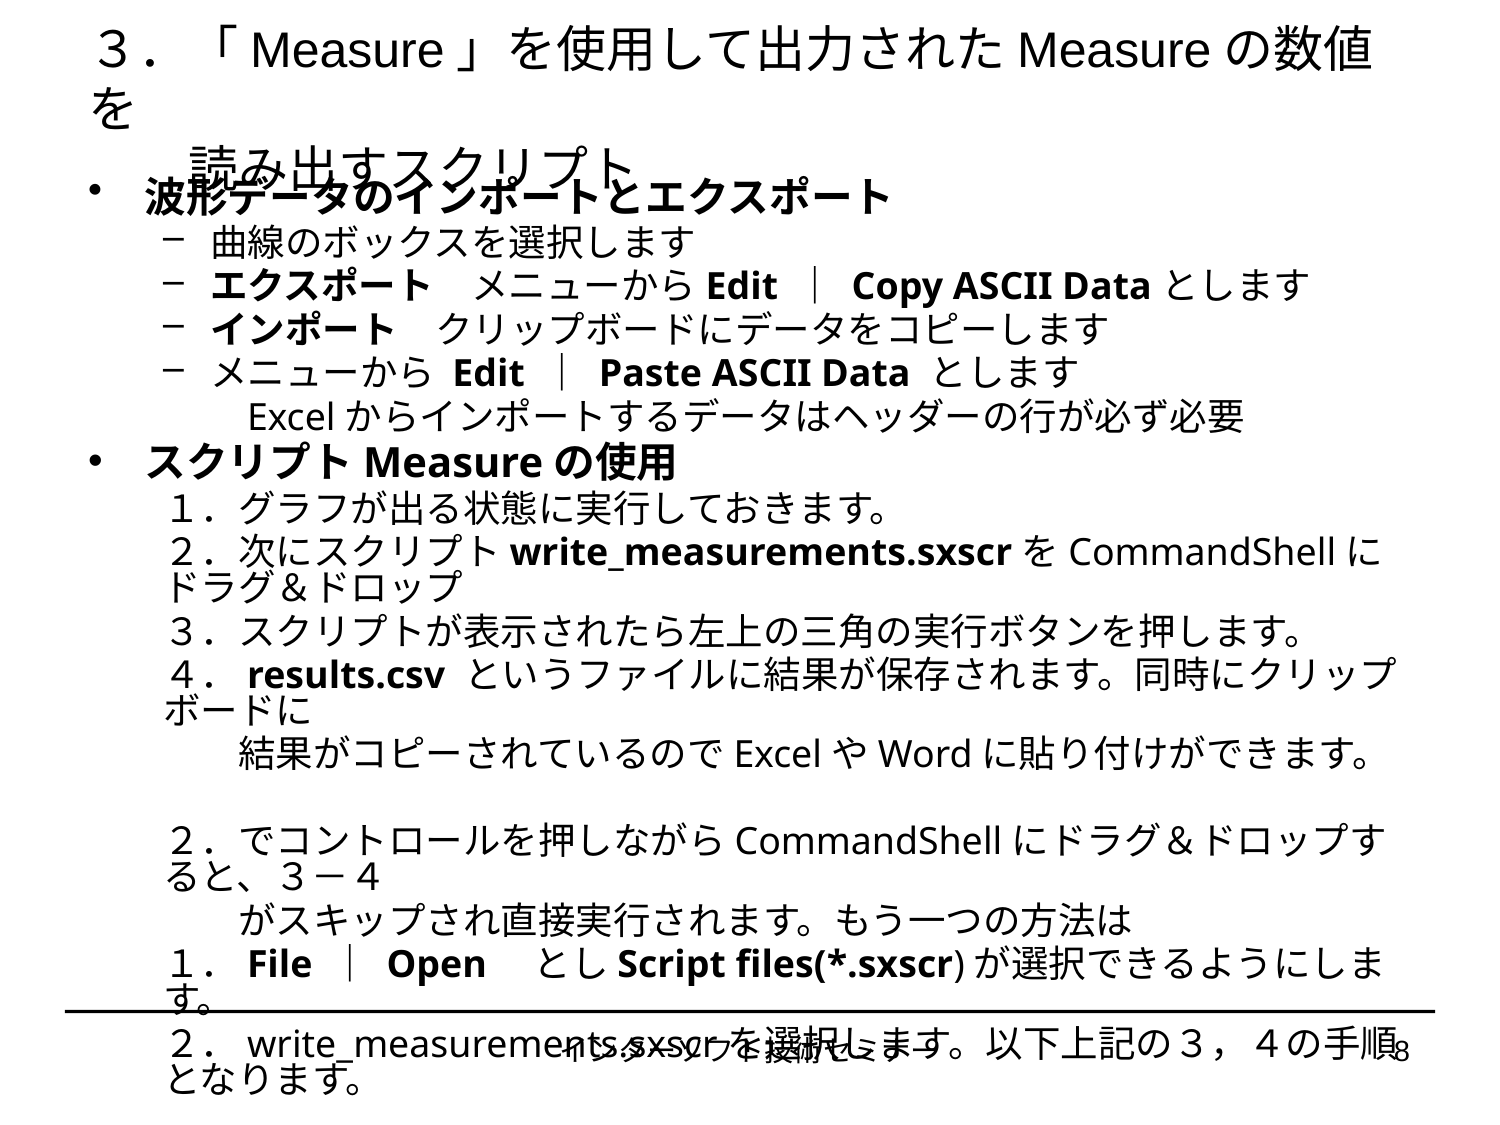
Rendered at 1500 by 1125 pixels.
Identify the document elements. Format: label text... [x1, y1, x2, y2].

title ３．「Measure」を使用して出力されたMeasureの数値を 読み出すスクリプト [73, 73, 1434, 202]
slide_number 8 [1074, 1024, 1425, 1103]
list 波形データのインポートとエクスポート 曲線のボックスを選択します エクスポート メニューからEdit ｜ Copy ASCII Dataとします インポート クリップボードにデータをコピーします メニューから Edit ｜ Paste ASCII Data とします Excelからインポートするデータはヘッダーの行が必ず必要 スクリプトMeasureの使用 １．グラフが出る状態に実行しておきます。 ２．次にスクリプトwrite_measurements.sxscrをCommandShellにドラグ＆ドロップ ３．スクリプトが表示されたら左上の三角の実行ボタンを押します。 ４．results.csv というファイルに結果が保存されます。同時にクリップボードに 結果がコピーされているのでExcelやWordに貼り付けができます。 ２．でコントロールを押しながらCommandShellにドラグ＆ドロップすると、３－４ がスキップされ直接実行されます。もう一つの方法は １．File ｜ Open としScript files(*.sxscr)が選択できるようにします。 ２．write_measurements.sxscrを選択します。以下上記の３，４の手順となります。 [73, 172, 1425, 999]
text_box [64, 1009, 1436, 1014]
footer インターソフト技術セミナー [512, 1024, 988, 1103]
